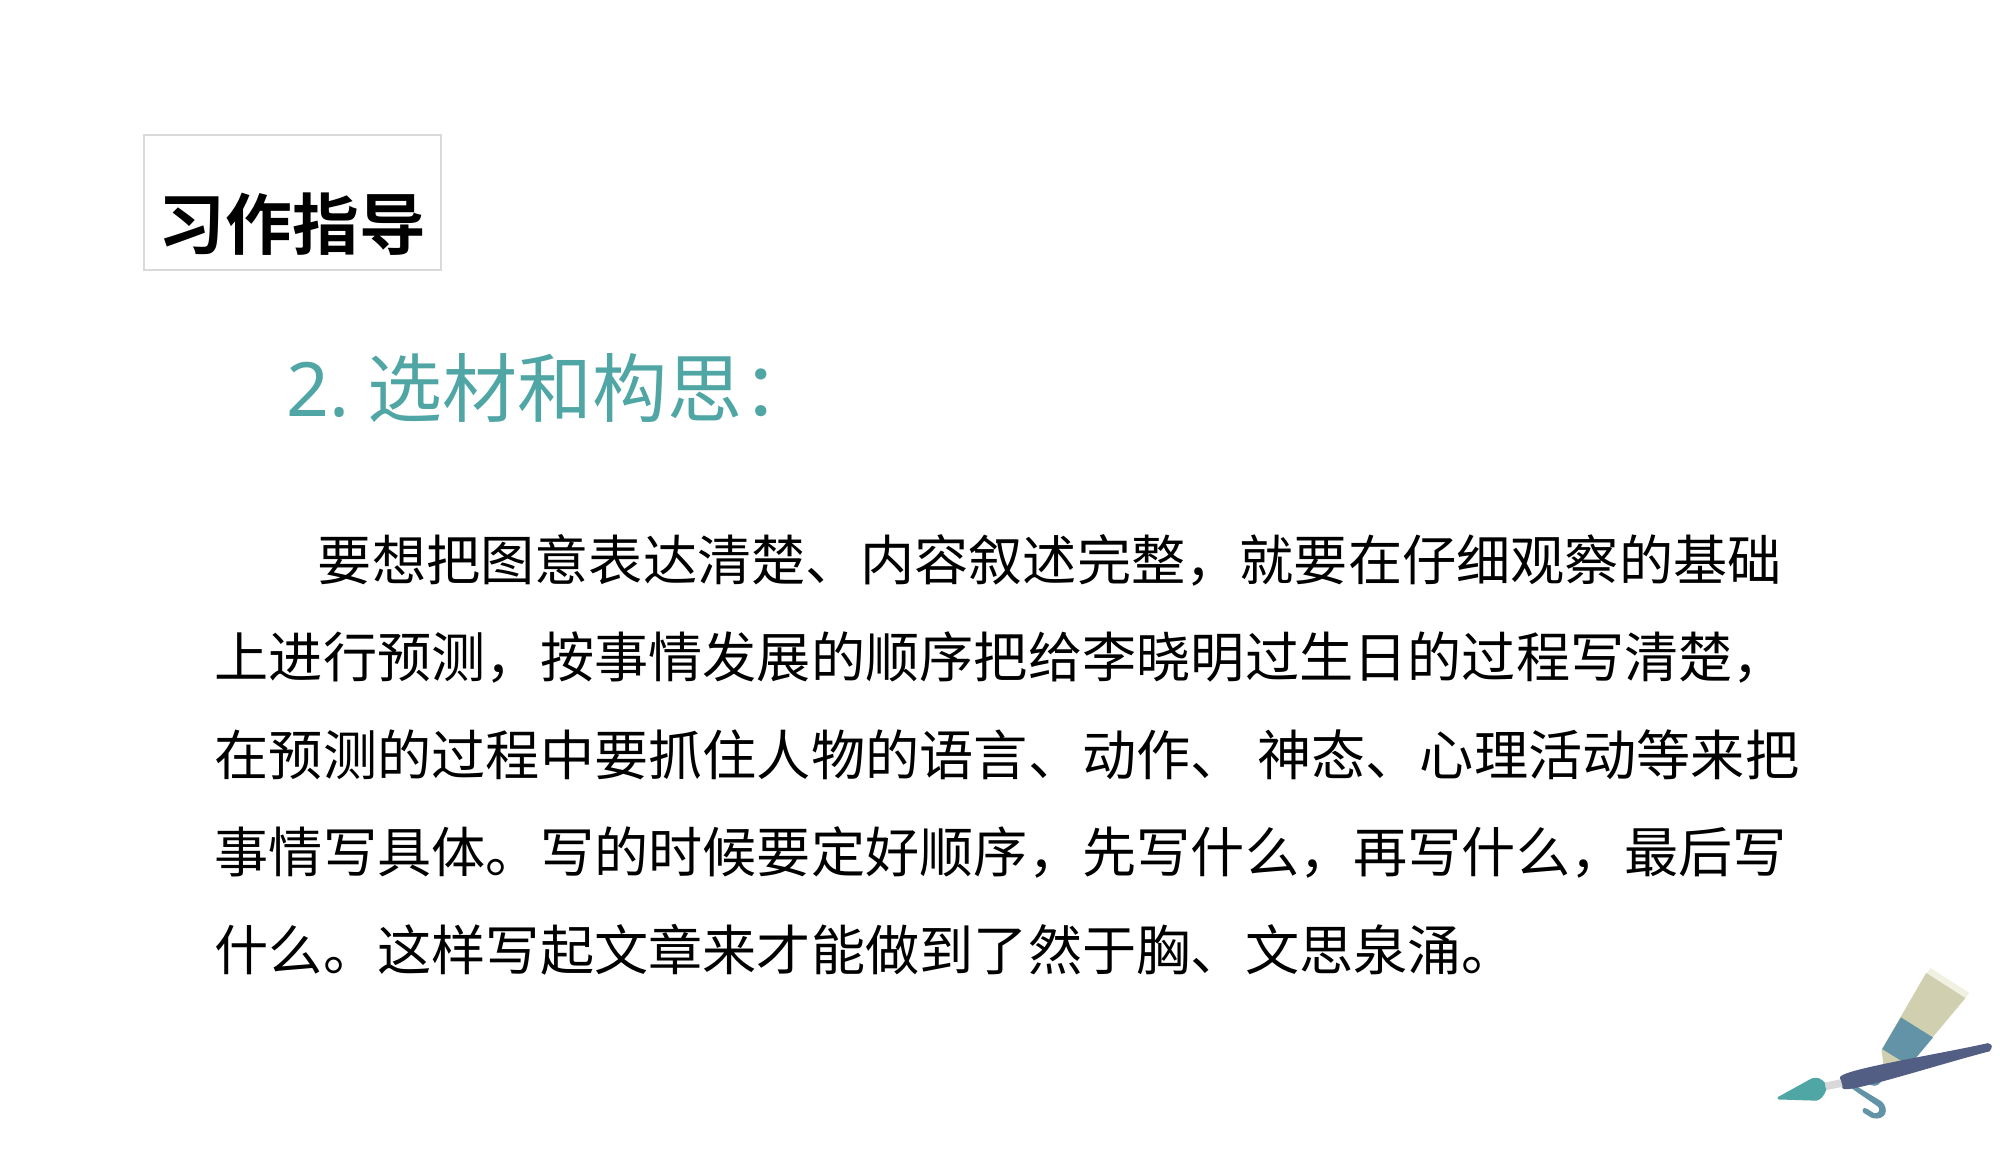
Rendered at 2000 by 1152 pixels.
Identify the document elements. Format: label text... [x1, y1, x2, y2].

text_box 要想把图意表达清楚、内容叙述完整，就要在仔细观察的基础上进行预测，按事情发展的顺序把给李晓明过生日的过程写清楚，在预测的过程中要抓住人物的语言、动作、 神态、心理活动等来把事情写具体。写的时候要定好顺序，先写什么，再写什么，最后写什么。这样写起文章来才能做到了然于胸、文思泉涌。 [199, 486, 1825, 989]
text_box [1811, 970, 1974, 1152]
text_box 习作指导 [143, 134, 442, 271]
text_box 2.选材和构思： [272, 288, 833, 439]
